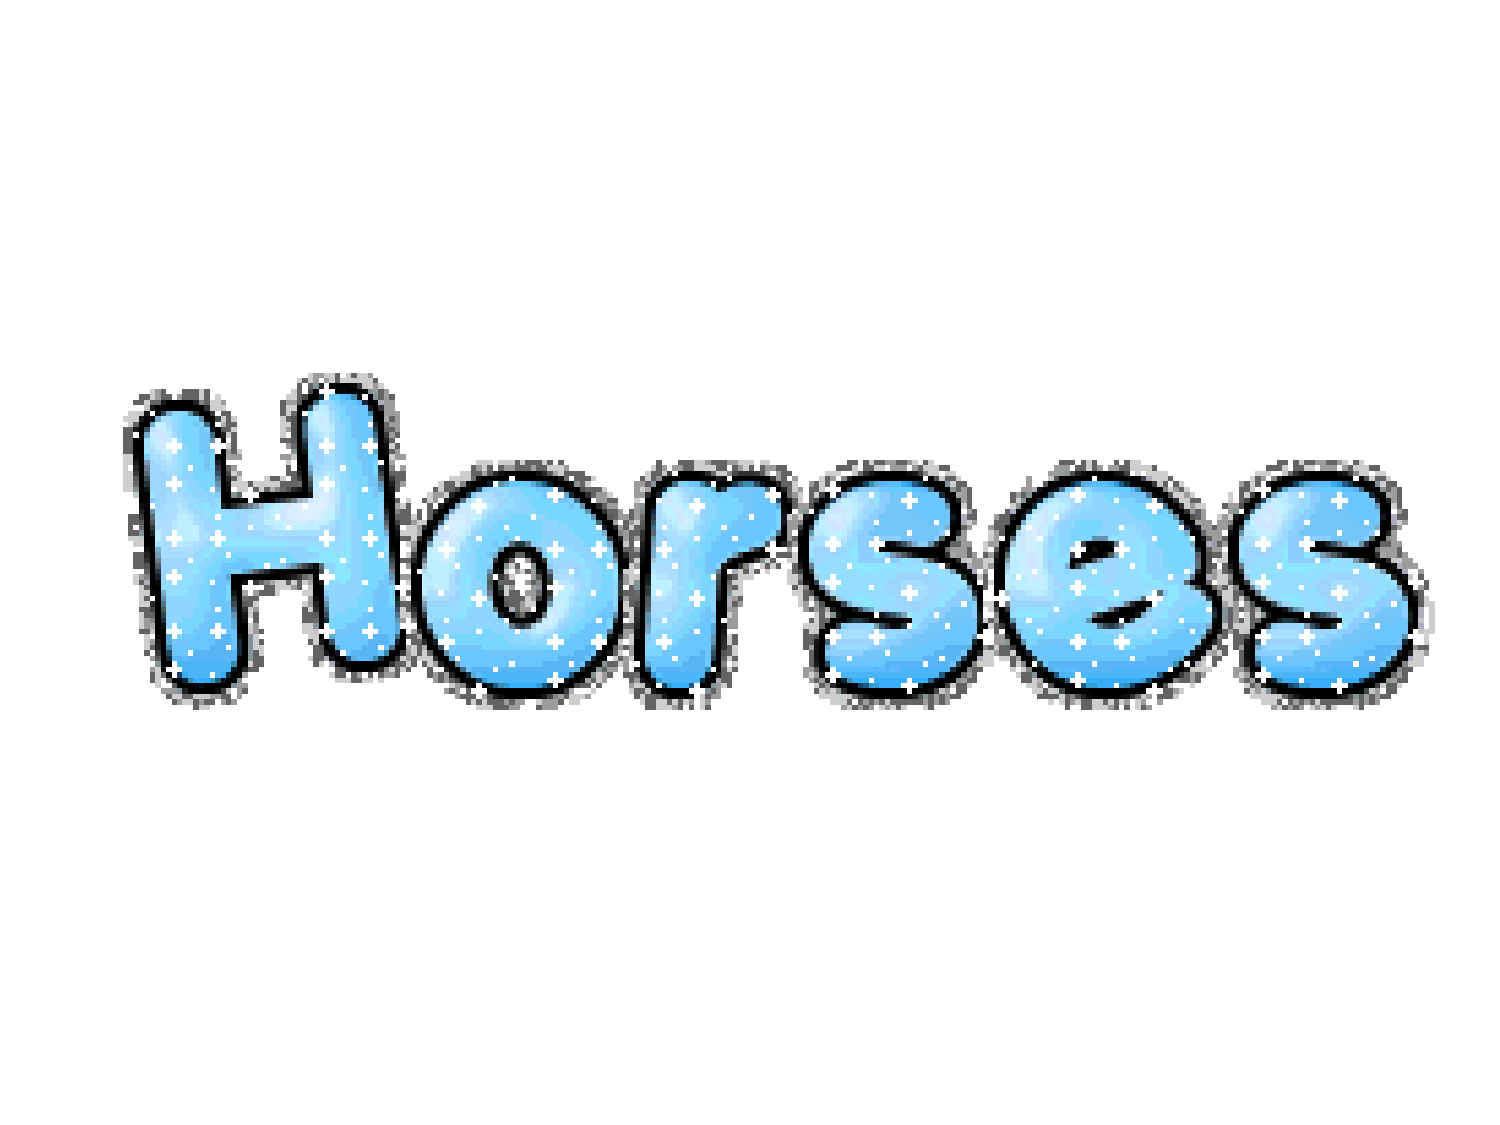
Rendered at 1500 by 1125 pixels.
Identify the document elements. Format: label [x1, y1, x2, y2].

picture [123, 373, 1500, 739]
